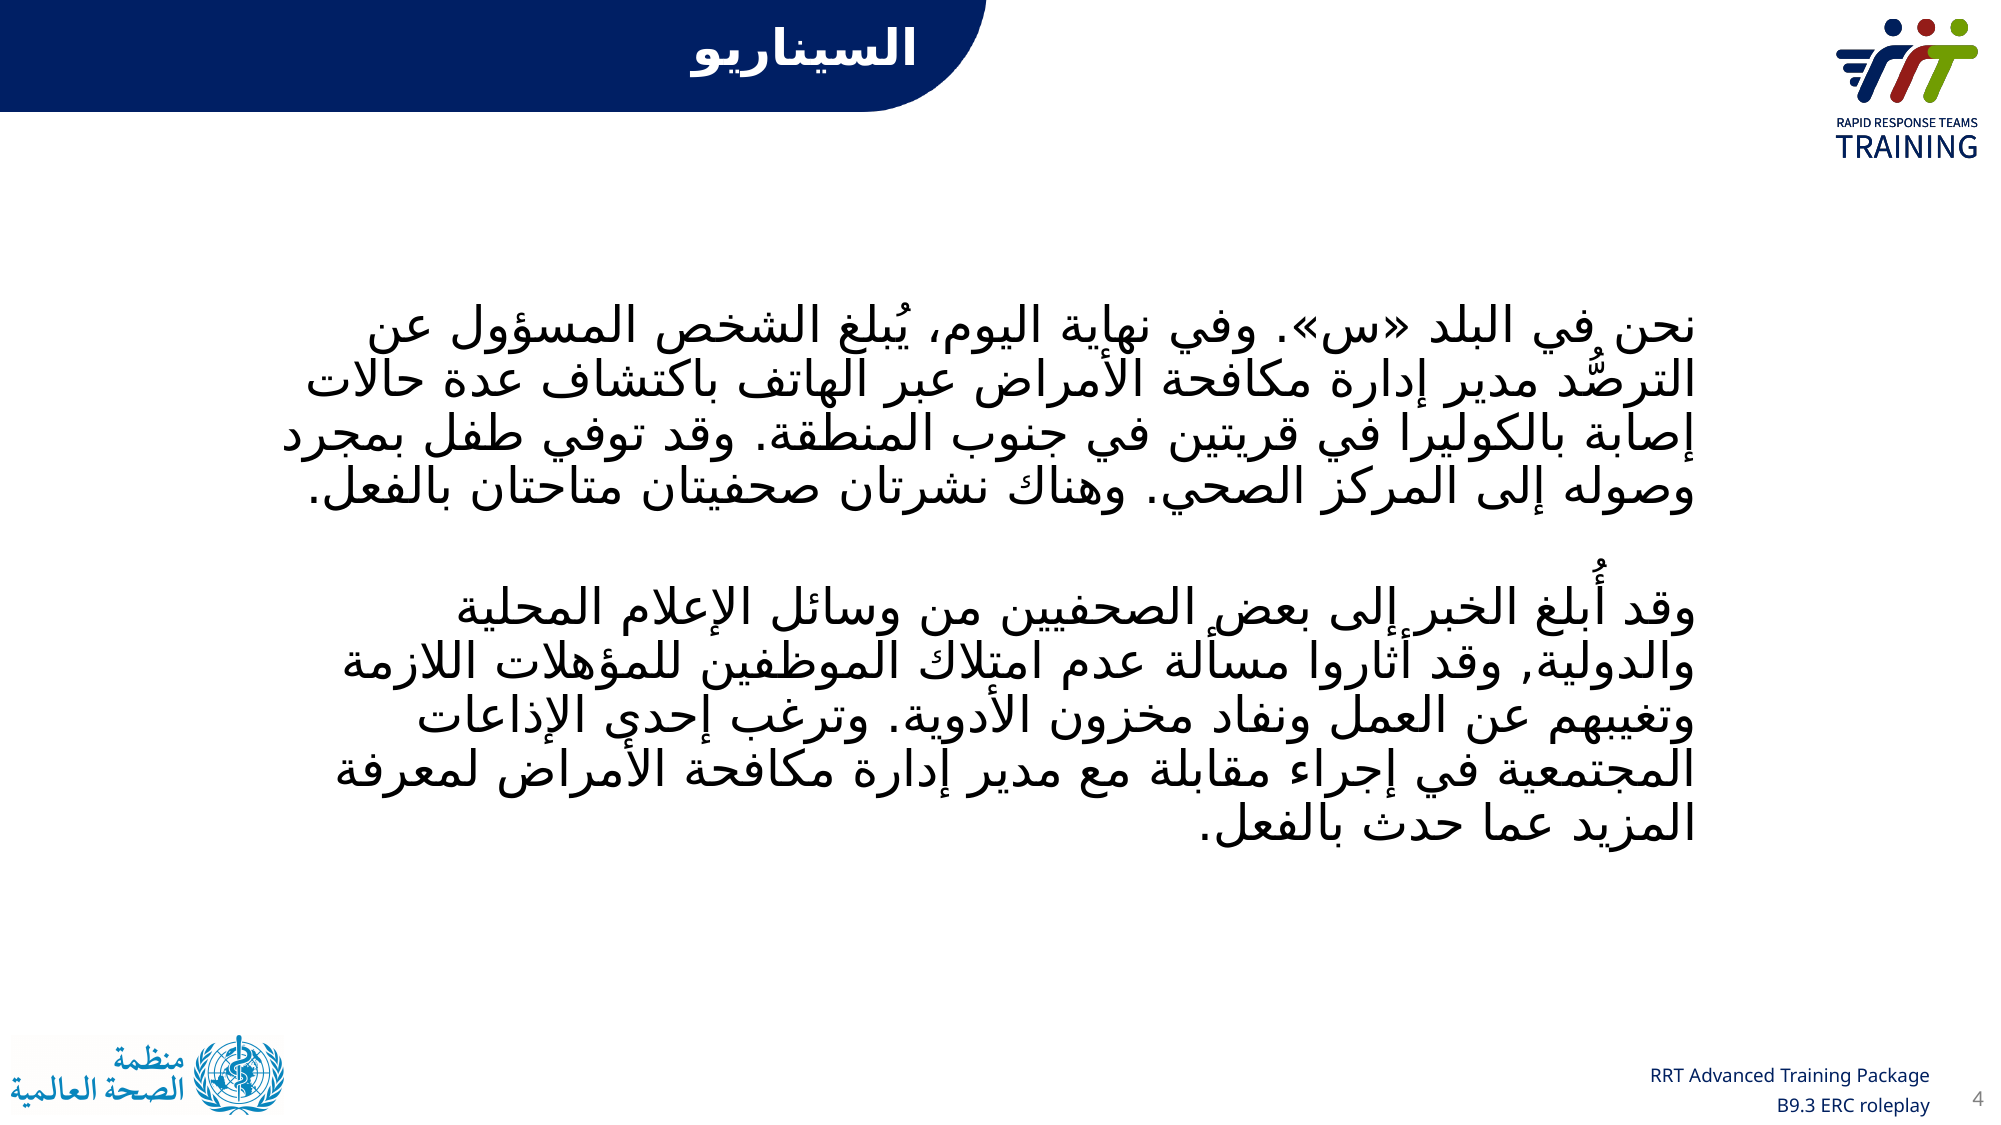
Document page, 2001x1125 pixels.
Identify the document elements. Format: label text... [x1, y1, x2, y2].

list نحن في البلد «س». وفي نهاية اليوم، يُبلغ الشخص المسؤول عن الترصُّد مدير إدارة مكافحة الأمراض عبر الهاتف باكتشاف عدة حالات إصابة بالكوليرا في قريتين في جنوب المنطقة. وقد توفي طفل بمجرد وصوله إلى المركز الصحي. وهناك نشرتان صحفيتان متاحتان بالفعل. وقد أُبلغ الخبر إلى بعض الصحفيين من وسائل الإعلام المحلية والدولية, وقد أثاروا مسألة عدم امتلاك الموظفين للمؤهلات اللازمة وتغيبهم عن العمل ونفاد مخزون الأدوية. وترغب إحدى الإذاعات المجتمعية في إجراء مقابلة مع مدير إدارة مكافحة الأمراض لمعرفة المزيد عما حدث بالفعل. [257, 290, 1706, 925]
title السيناريو [22, 14, 927, 85]
picture [0, 0, 987, 112]
picture [11, 1035, 284, 1115]
picture [241, 1050, 247, 1059]
picture [1835, 19, 1978, 167]
